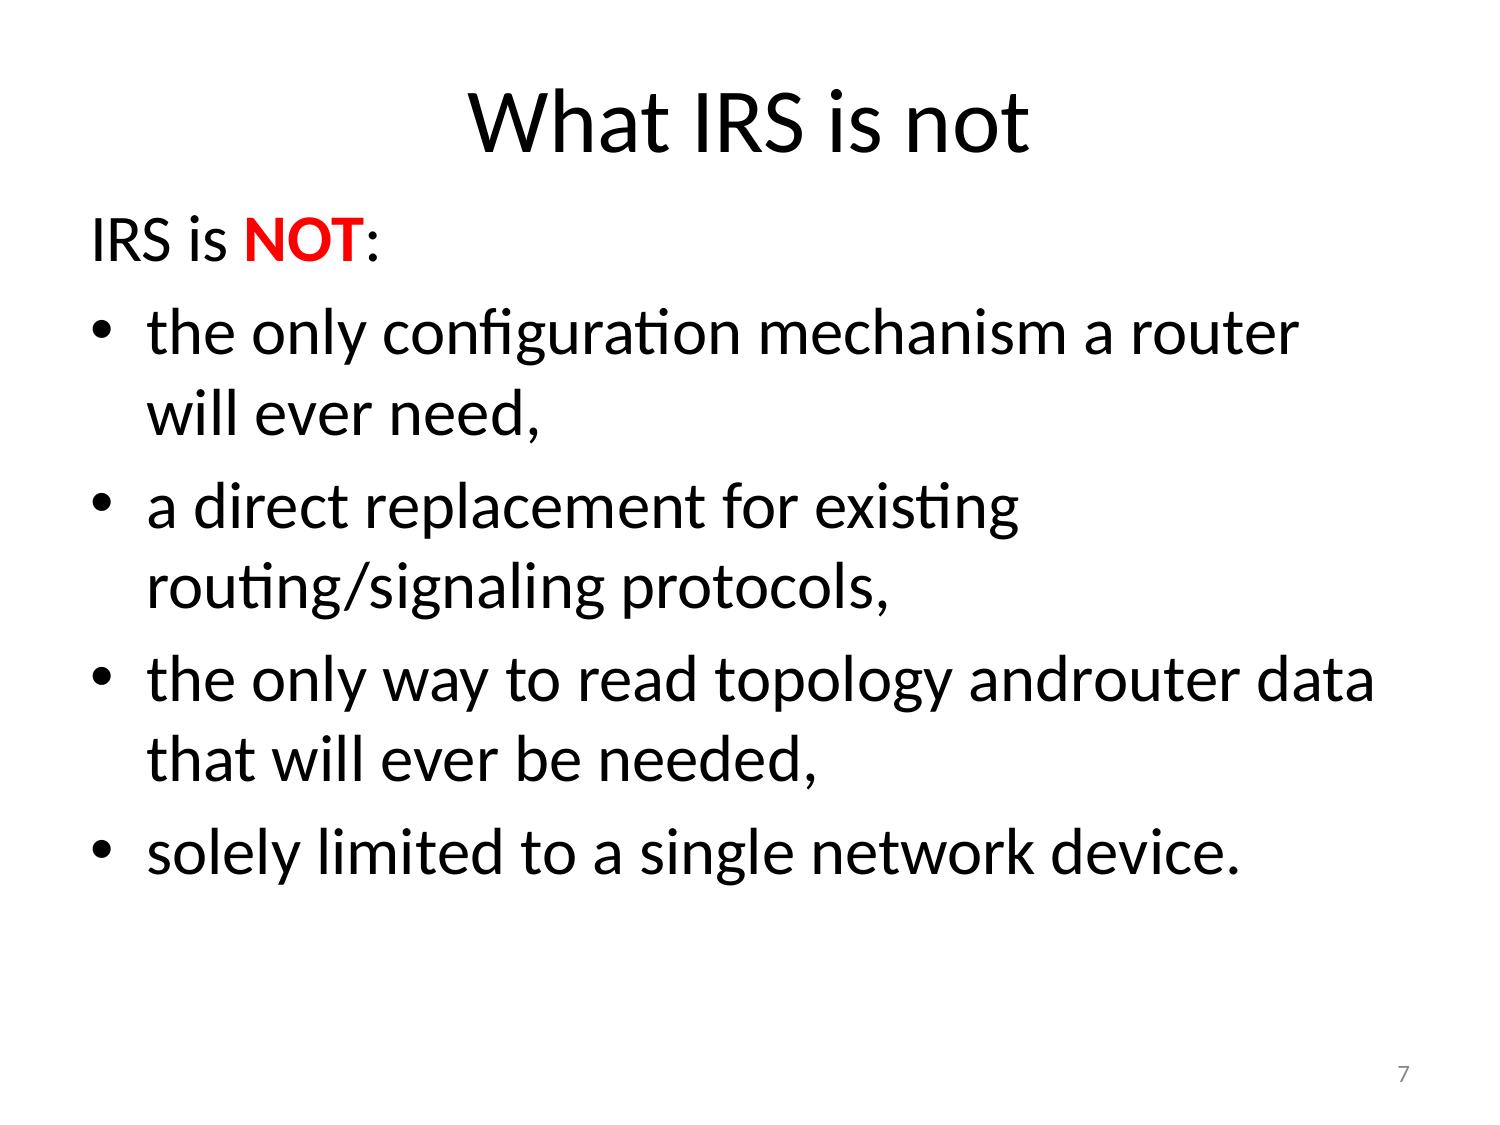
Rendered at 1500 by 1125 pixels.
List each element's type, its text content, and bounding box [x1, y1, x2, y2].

slide_number 7 [1074, 1042, 1425, 1103]
list IRS is NOT: the only configuration mechanism a router will ever need, a direct replacement for existing routing/signaling protocols, the only way to read topology androuter data that will ever be needed, solely limited to a single network device. [74, 187, 1426, 1006]
title What IRS is not [74, 44, 1426, 187]
